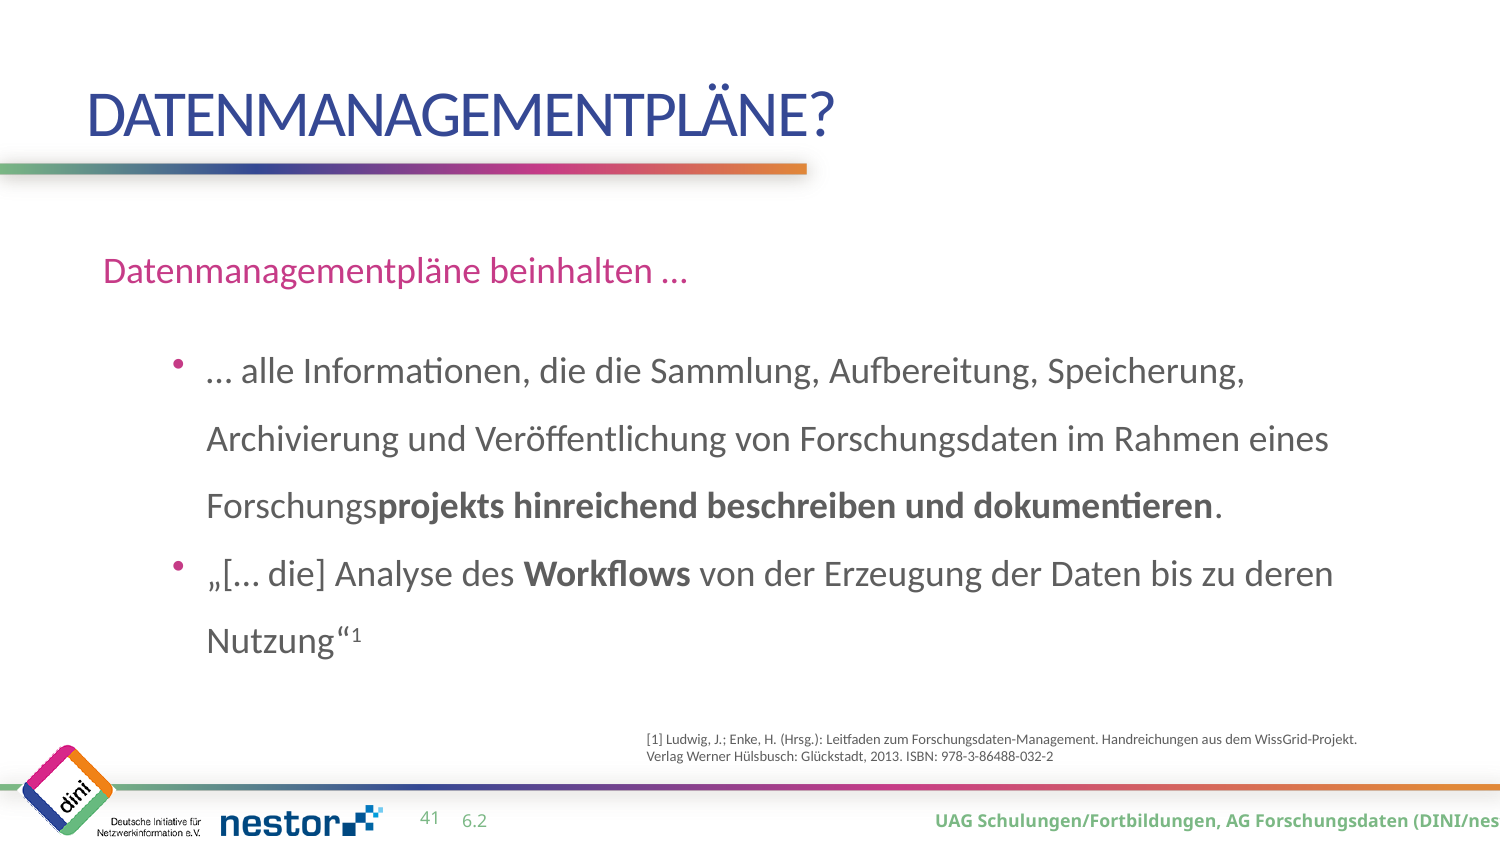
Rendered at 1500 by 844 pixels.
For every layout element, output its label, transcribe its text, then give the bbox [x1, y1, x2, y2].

slide_number 40 [406, 801, 454, 841]
picture [1423, 817, 1428, 825]
picture [1280, 819, 1289, 825]
title Datenmanagementpläne? [77, 61, 1423, 158]
list Datenmanagementpläne beinhalten … [88, 238, 1432, 301]
list … alle Informationen, die die Sammlung, Aufbereitung, Speicherung, Archivierung und Veröffentlichung von Forschungsdaten im Rahmen eines Forschungsprojekts hinreichend beschreiben und dokumentieren. „[… die] Analyse des Workflows von der Erzeugung der Daten bis zu deren Nutzung“1 [157, 316, 1376, 773]
picture [0, 138, 837, 204]
text_box [1] Ludwig, J.; Enke, H. (Hrsg.): Leitfaden zum Forschungsdaten-Management. Handreichungen aus dem WissGrid-Projekt. Verlag Werner Hülsbusch: Glückstadt, 2013. ISBN: 978-3-86488-032-2 [631, 722, 1400, 773]
text_box 6.2 [433, 801, 502, 838]
picture [0, 731, 1500, 844]
